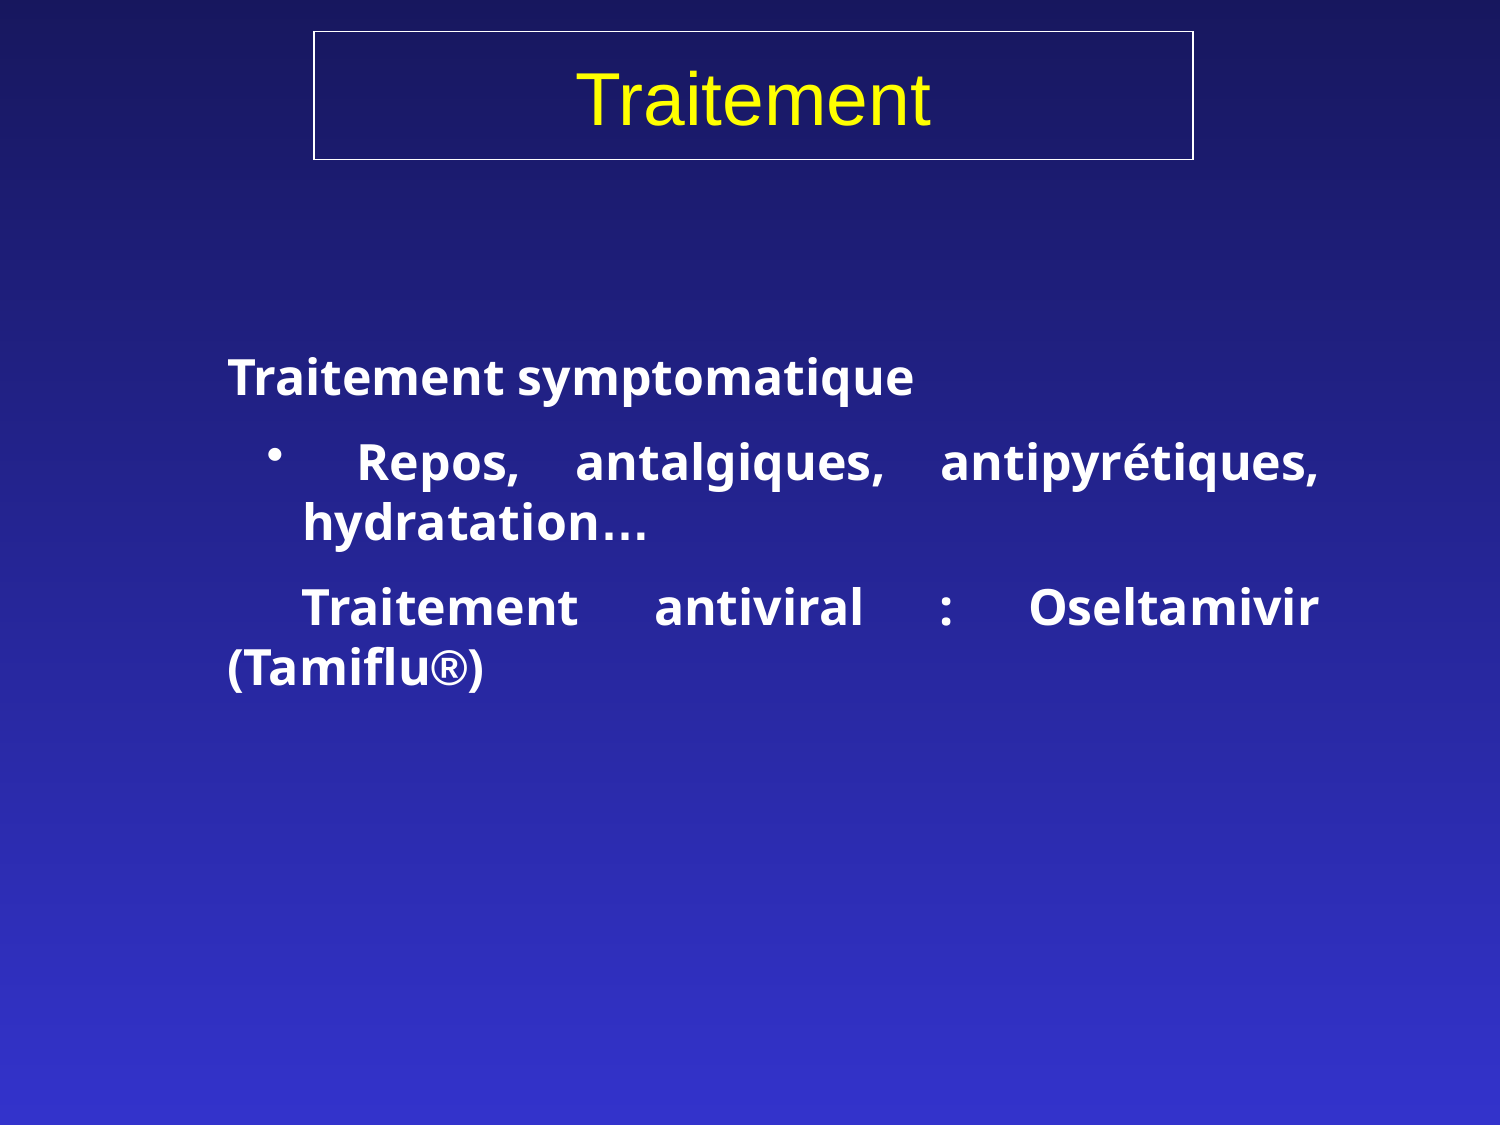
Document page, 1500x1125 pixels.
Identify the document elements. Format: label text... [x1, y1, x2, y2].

text_box Traitement symptomatique Repos, antalgiques, antipyrétiques, hydratation… Traitement antiviral : Oseltamivir (Tamiflu®) [212, 338, 1336, 704]
title Traitement [313, 31, 1194, 160]
